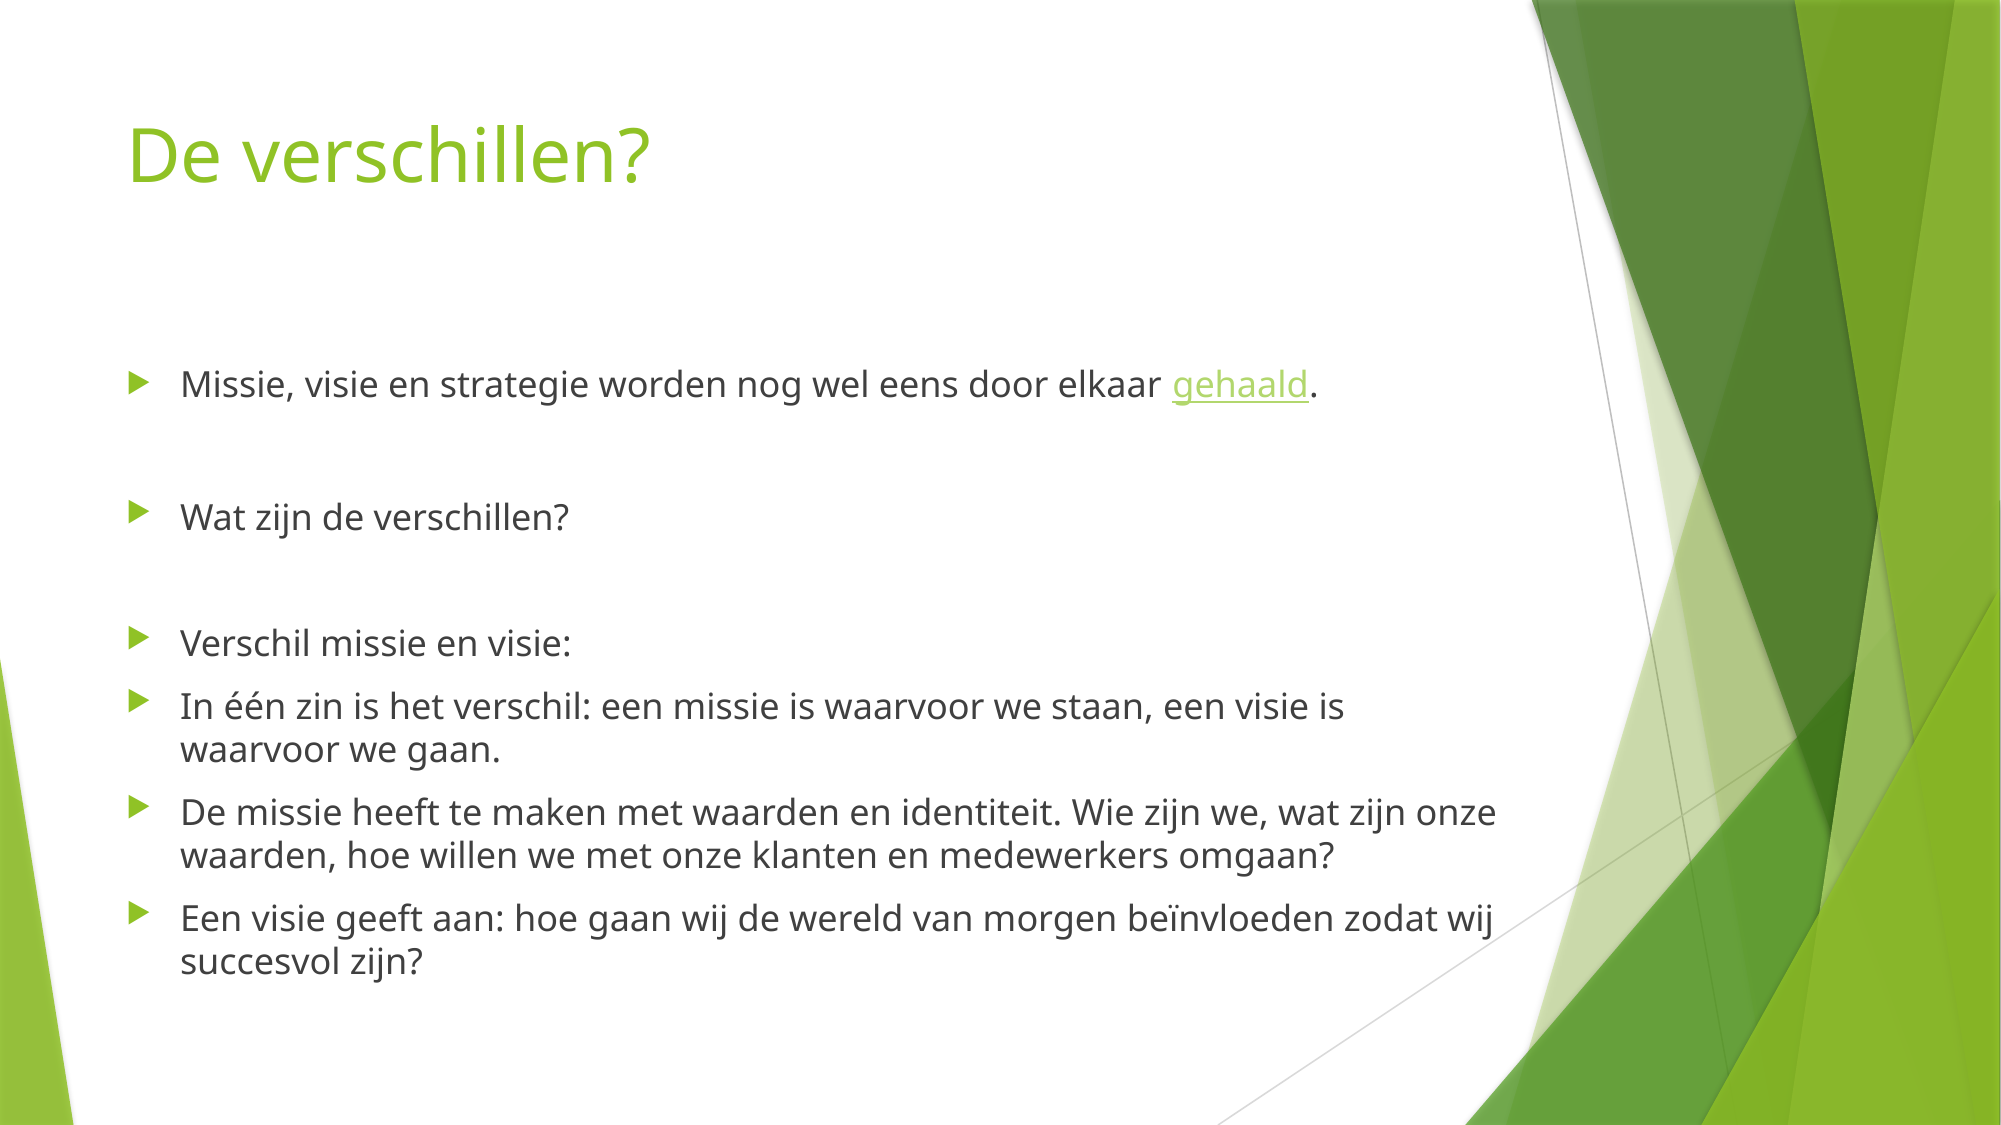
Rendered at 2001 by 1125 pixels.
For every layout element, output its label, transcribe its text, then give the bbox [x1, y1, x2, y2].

list Missie, visie en strategie worden nog wel eens door elkaar gehaald. Wat zijn de verschillen? Verschil missie en visie: In één zin is het verschil: een missie is waarvoor we staan, een visie is waarvoor we gaan. De missie heeft te maken met waarden en identiteit. Wie zijn we, wat zijn onze waarden, hoe willen we met onze klanten en medewerkers omgaan? Een visie geeft aan: hoe gaan wij de wereld van morgen beïnvloeden zodat wij succesvol zijn? [111, 354, 1522, 992]
title De verschillen? [111, 99, 1522, 317]
